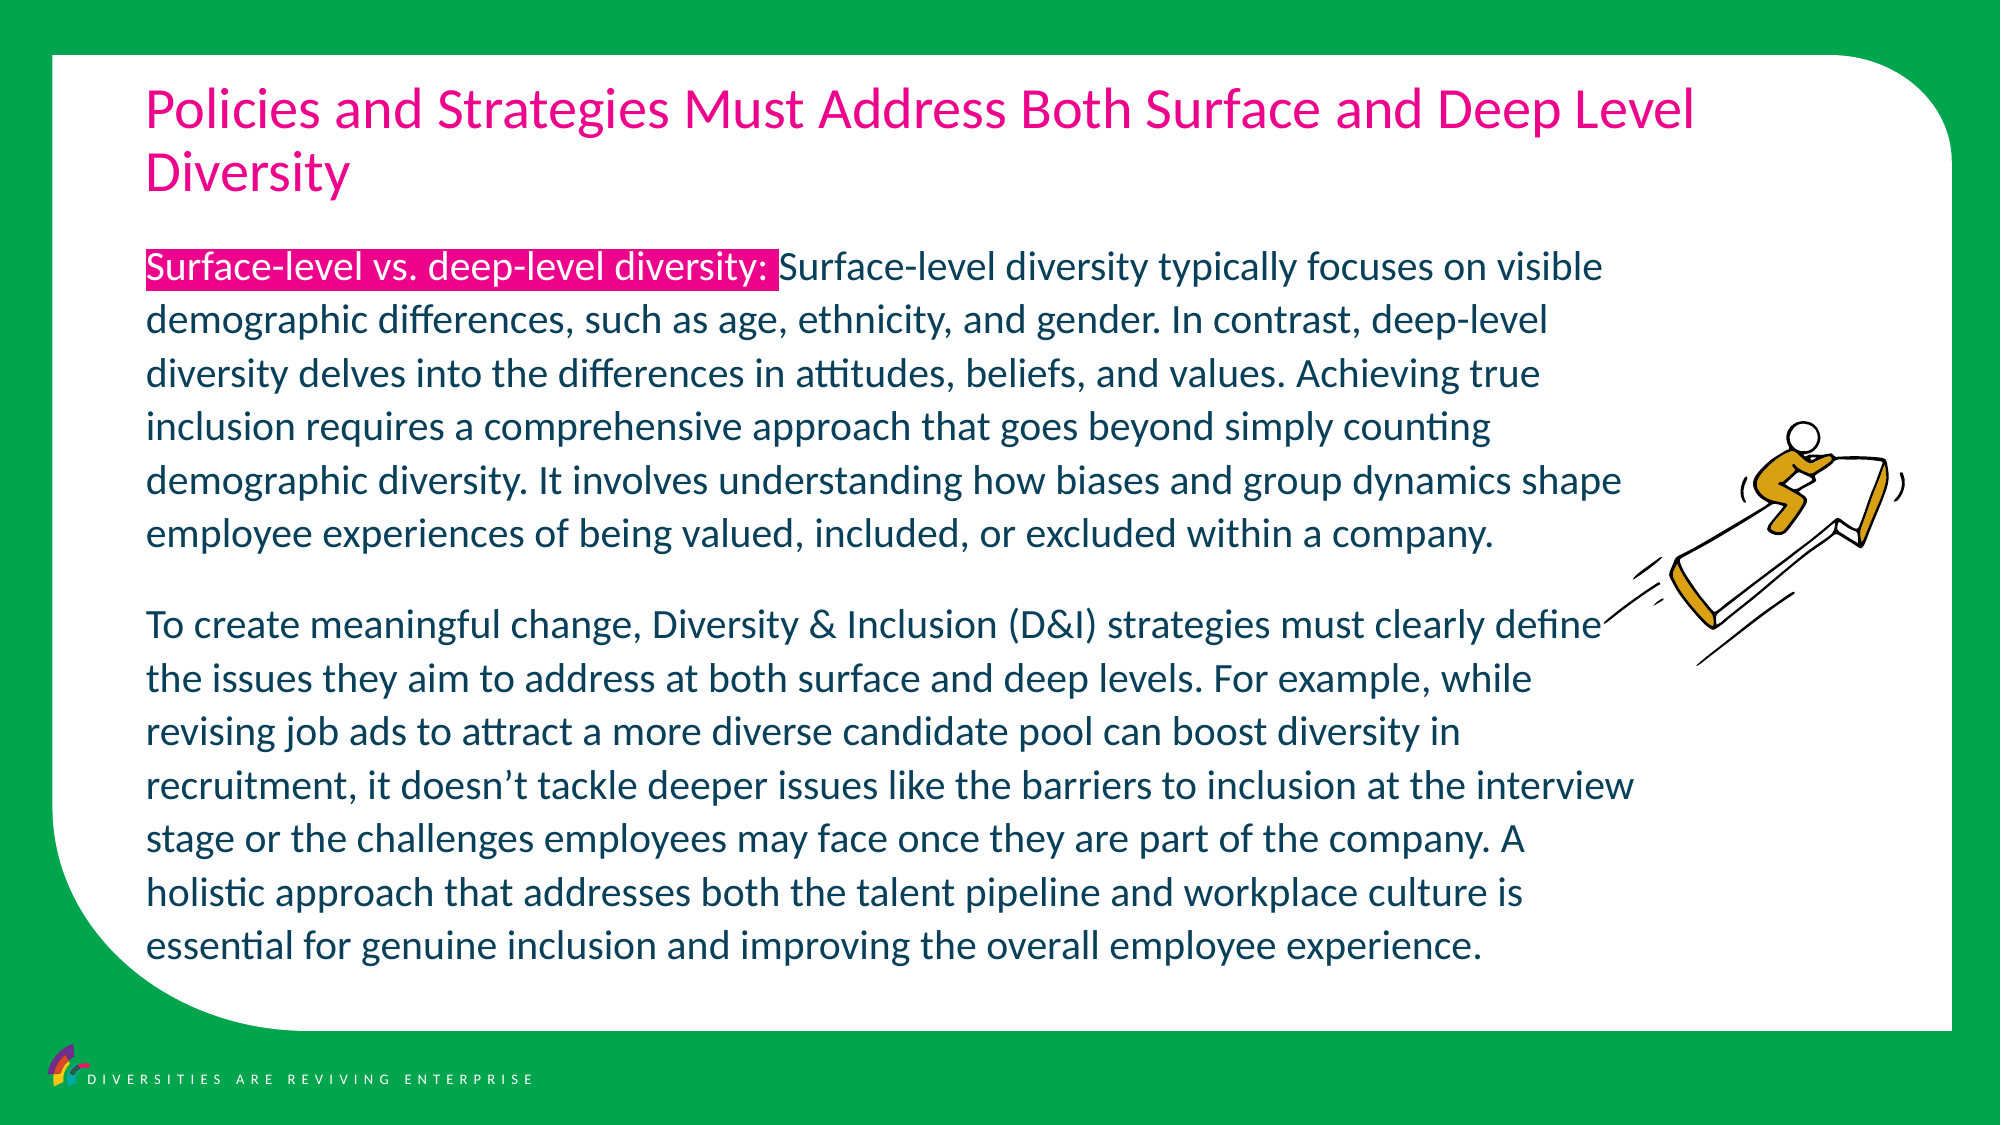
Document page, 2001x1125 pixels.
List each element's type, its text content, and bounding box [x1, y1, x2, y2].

list Policies and Strategies Must Address Both Surface and Deep Level Diversity [130, 75, 1869, 208]
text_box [1603, 421, 1905, 666]
list Surface-level vs. deep-level diversity: Surface-level diversity typically focuses on visible demographic differences, such as age, ethnicity, and gender. In contrast, deep-level diversity delves into the differences in attitudes, beliefs, and values. Achieving true inclusion requires a comprehensive approach that goes beyond simply counting demographic diversity. It involves understanding how biases and group dynamics shape employee experiences of being valued, included, or excluded within a company. To create meaningful change, Diversity & Inclusion (D&I) strategies must clearly define the issues they aim to address at both surface and deep levels. For example, while revising job ads to attract a more diverse candidate pool can boost diversity in recruitment, it doesn’t tackle deeper issues like the barriers to inclusion at the interview stage or the challenges employees may face once they are part of the company. A holistic approach that addresses both the talent pipeline and workplace culture is essential for genuine inclusion and improving the overall employee experience. [130, 227, 1664, 860]
